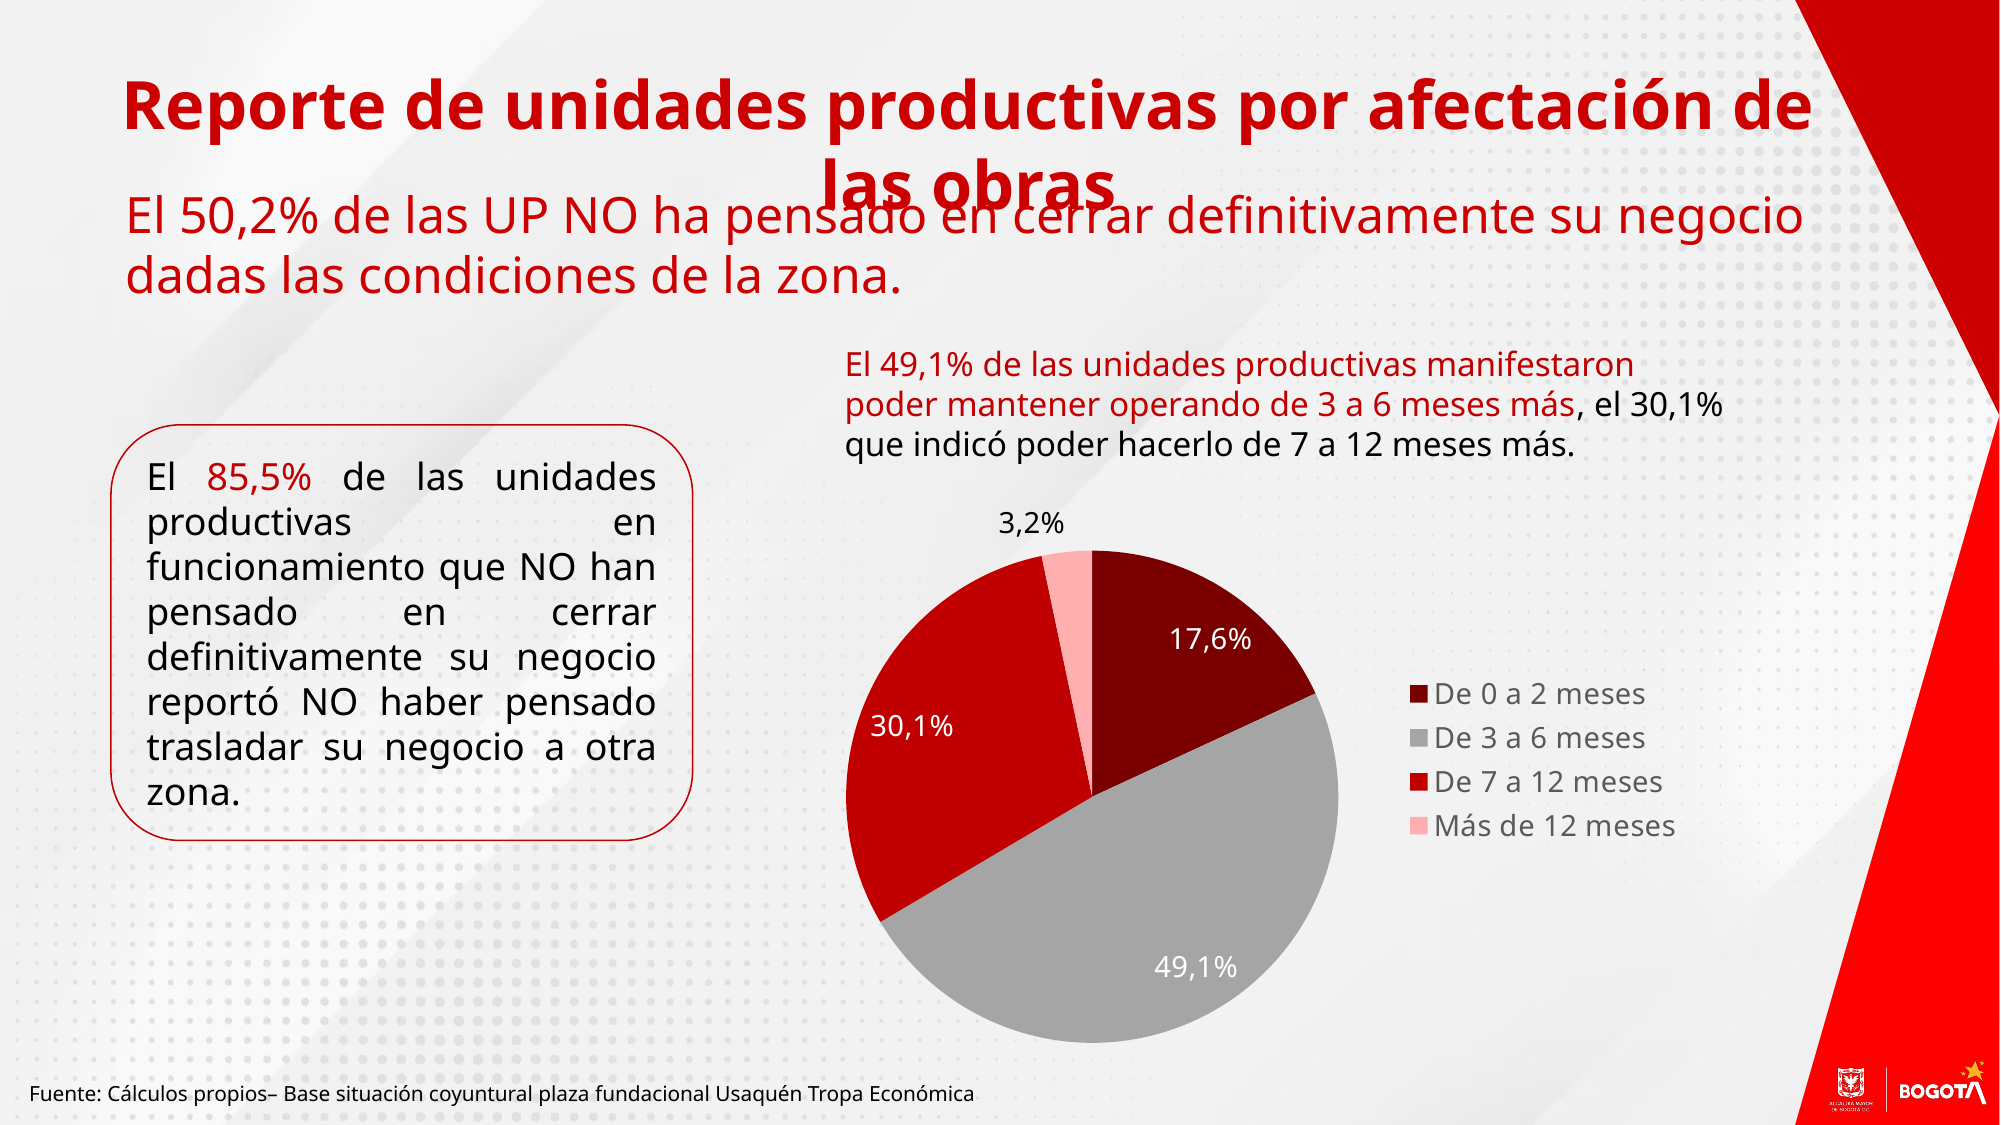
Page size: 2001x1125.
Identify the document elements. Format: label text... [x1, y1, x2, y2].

text_box Reporte de unidades productivas por afectación de las obras [74, 55, 1863, 273]
picture [1829, 1060, 1987, 1112]
text_box El 49,1% de las unidades productivas manifestaron poder mantener operando de 3 a 6 meses más, el 30,1% que indicó poder hacerlo de 7 a 12 meses más. [829, 335, 1753, 471]
chart [762, 490, 1753, 1055]
text_box El 50,2% de las UP NO ha pensado en cerrar definitivamente su negocio dadas las condiciones de la zona. [110, 273, 1836, 336]
text_box Fuente: Cálculos propios– Base situación coyuntural plaza fundacional Usaquén Tropa Económica [14, 1072, 1483, 1113]
text_box El 85,5% de las unidades productivas en funcionamiento que NO han pensado en cerrar definitivamente su negocio reportó NO haber pensado trasladar su negocio a otra zona. [110, 424, 693, 841]
picture [0, 0, 1999, 1125]
